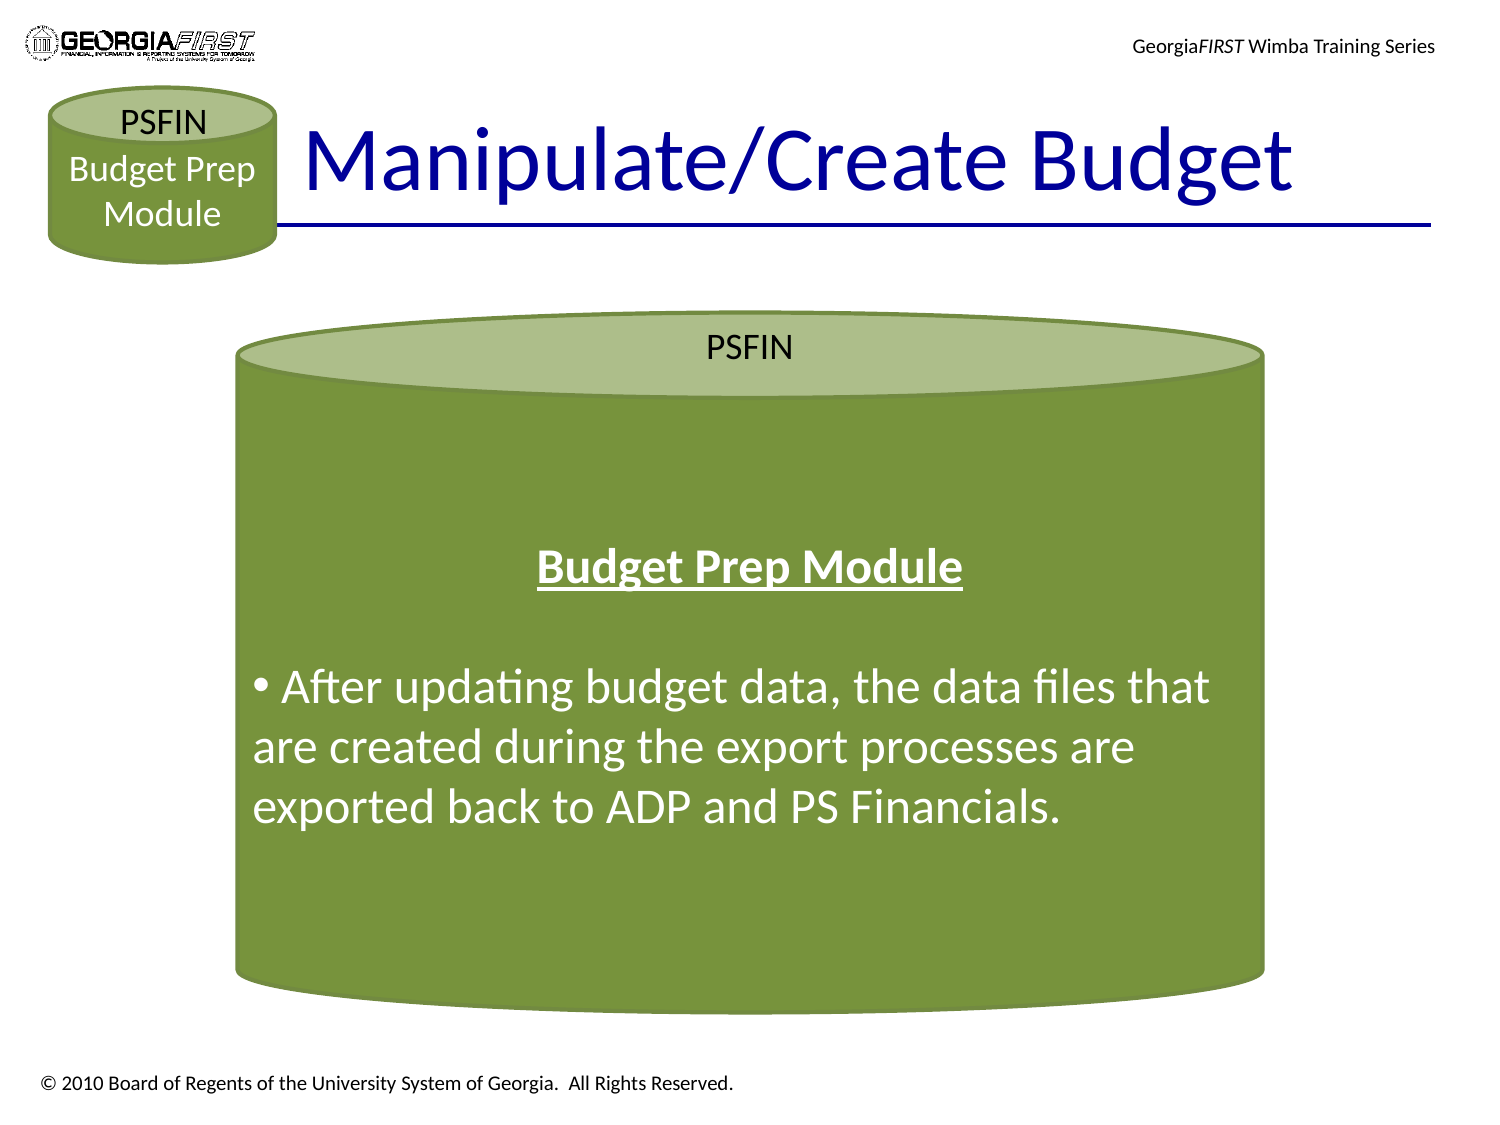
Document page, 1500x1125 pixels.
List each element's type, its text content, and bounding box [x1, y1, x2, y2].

picture [24, 24, 255, 63]
title Manipulate/Create Budget [287, 75, 1425, 233]
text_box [237, 312, 1263, 1013]
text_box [49, 87, 276, 263]
